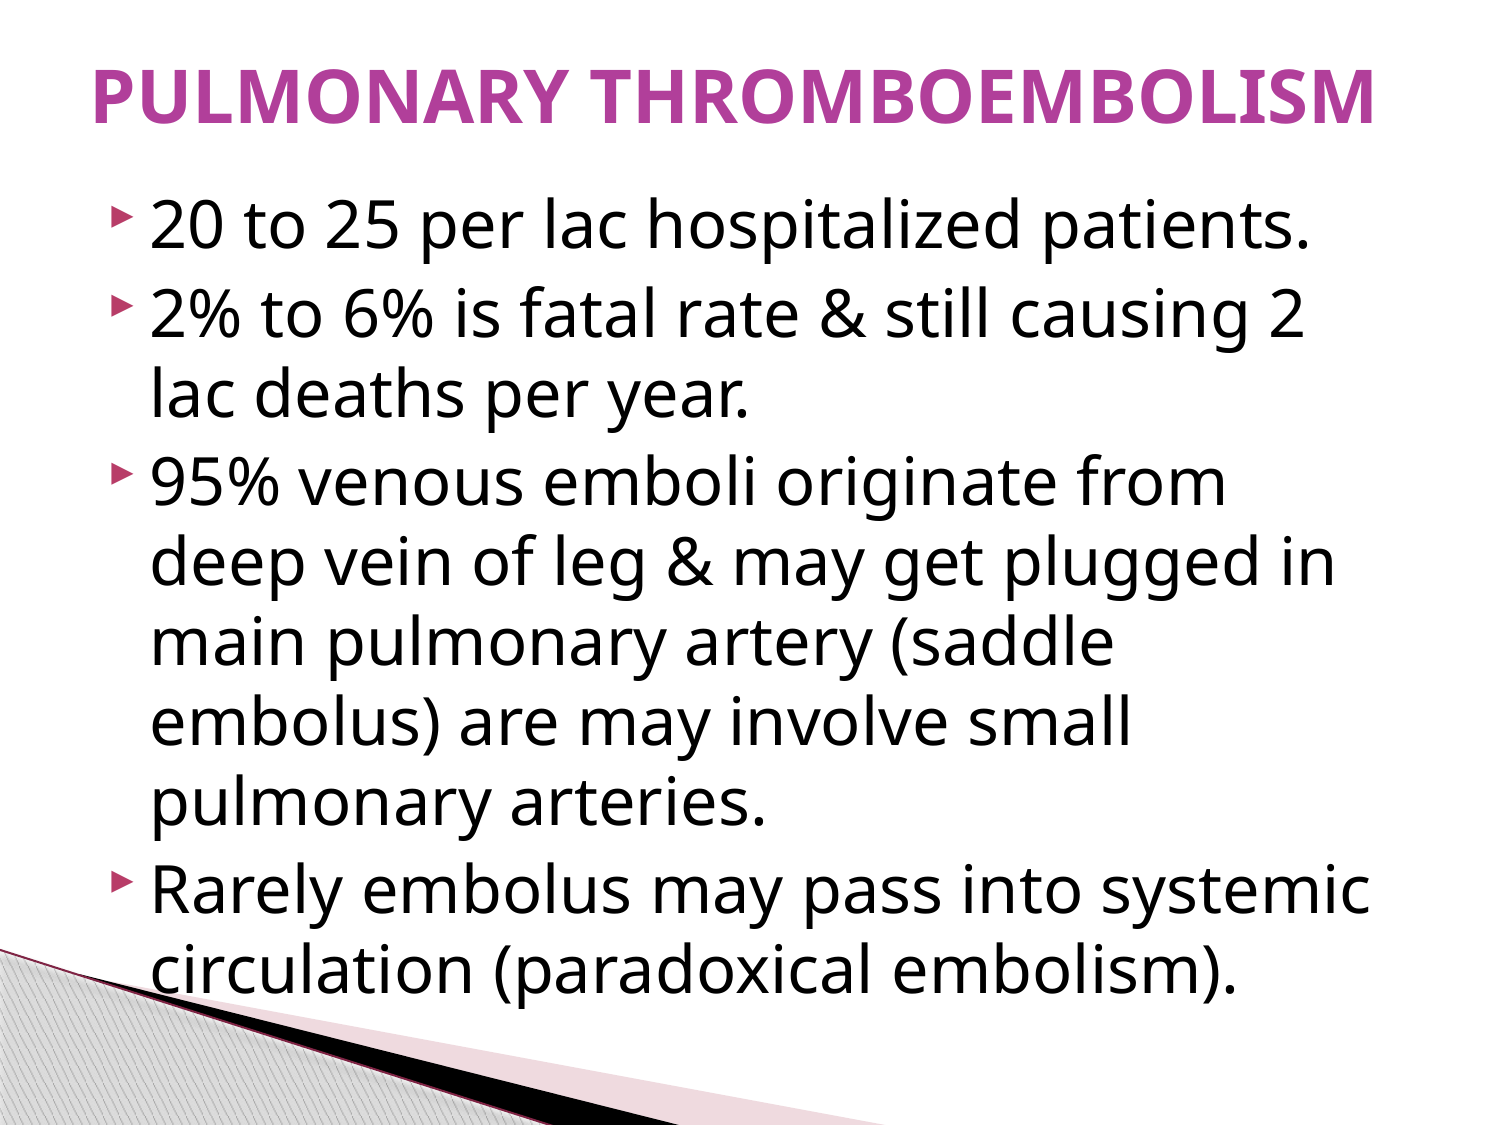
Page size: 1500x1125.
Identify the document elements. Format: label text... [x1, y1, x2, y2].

title PULMONARY THROMBOEMBOLISM [75, 0, 1425, 188]
list 20 to 25 per lac hospitalized patients. 2% to 6% is fatal rate & still causing 2 lac deaths per year. 95% venous emboli originate from deep vein of leg & may get plugged in main pulmonary artery (saddle embolus) are may involve small pulmonary arteries. Rarely embolus may pass into systemic circulation (paradoxical embolism). [75, 188, 1425, 1075]
